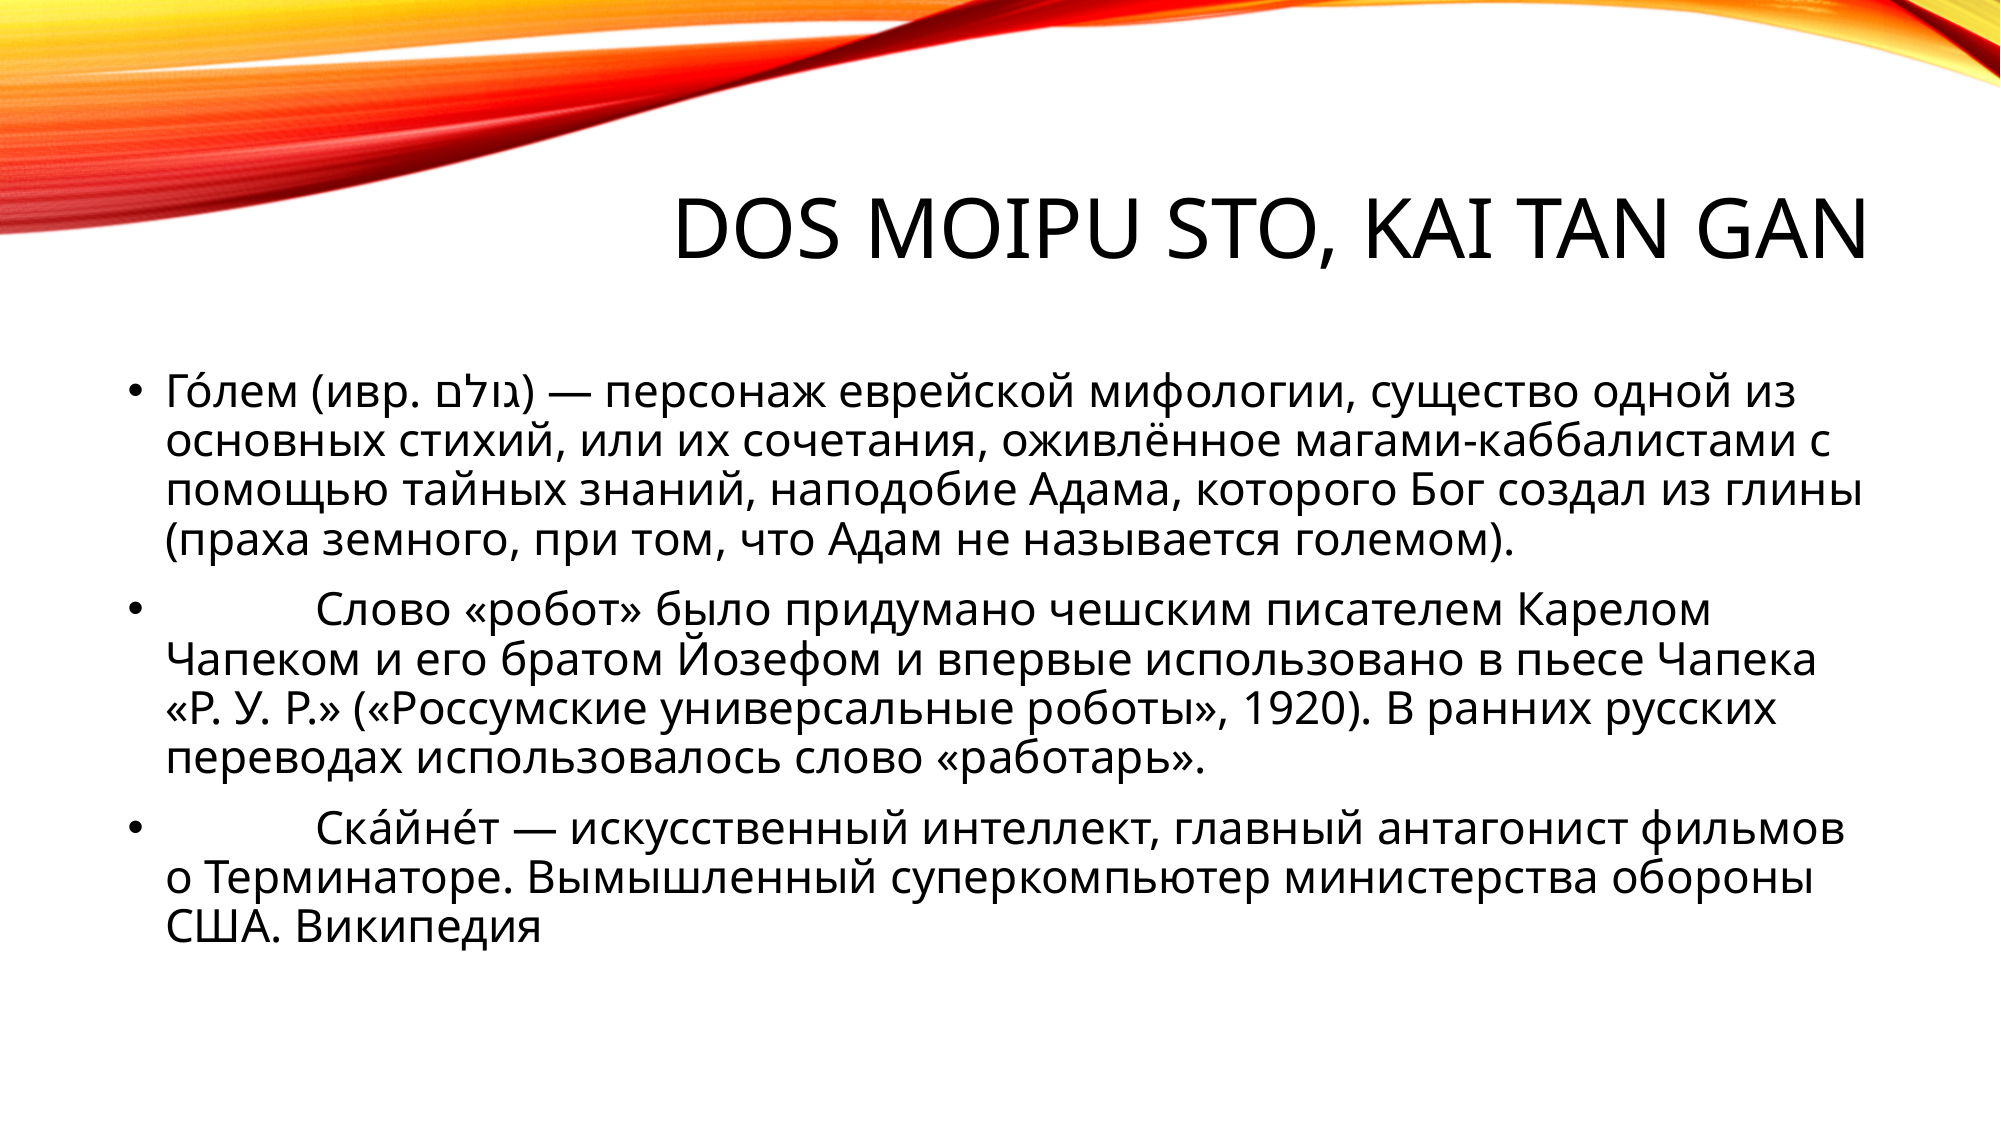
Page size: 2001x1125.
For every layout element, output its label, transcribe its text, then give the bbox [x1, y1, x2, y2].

title Dos moipu sto, kai tan gan [474, 125, 1888, 338]
list Го́лем (ивр. ‏גולם‏‎) — персонаж еврейской мифологии, существо одной из основных стихий, или их сочетания, оживлённое магами-каббалистами с помощью тайных знаний, наподобие Адама, которого Бог создал из глины (праха земного, при том, что Адам не называется големом). Слово «робот» было придумано чешским писателем Карелом Чапеком и его братом Йозефом и впервые использовано в пьесе Чапека «Р. У. Р.» («Россумские универсальные роботы», 1920). В ранних русских переводах использовалось слово «работарь». Ска́йне́т — искусственный интеллект, главный антагонист фильмов о Терминаторе. Вымышленный суперкомпьютер министерства обороны США. Википедия [112, 360, 1888, 1021]
picture [0, 0, 2000, 237]
